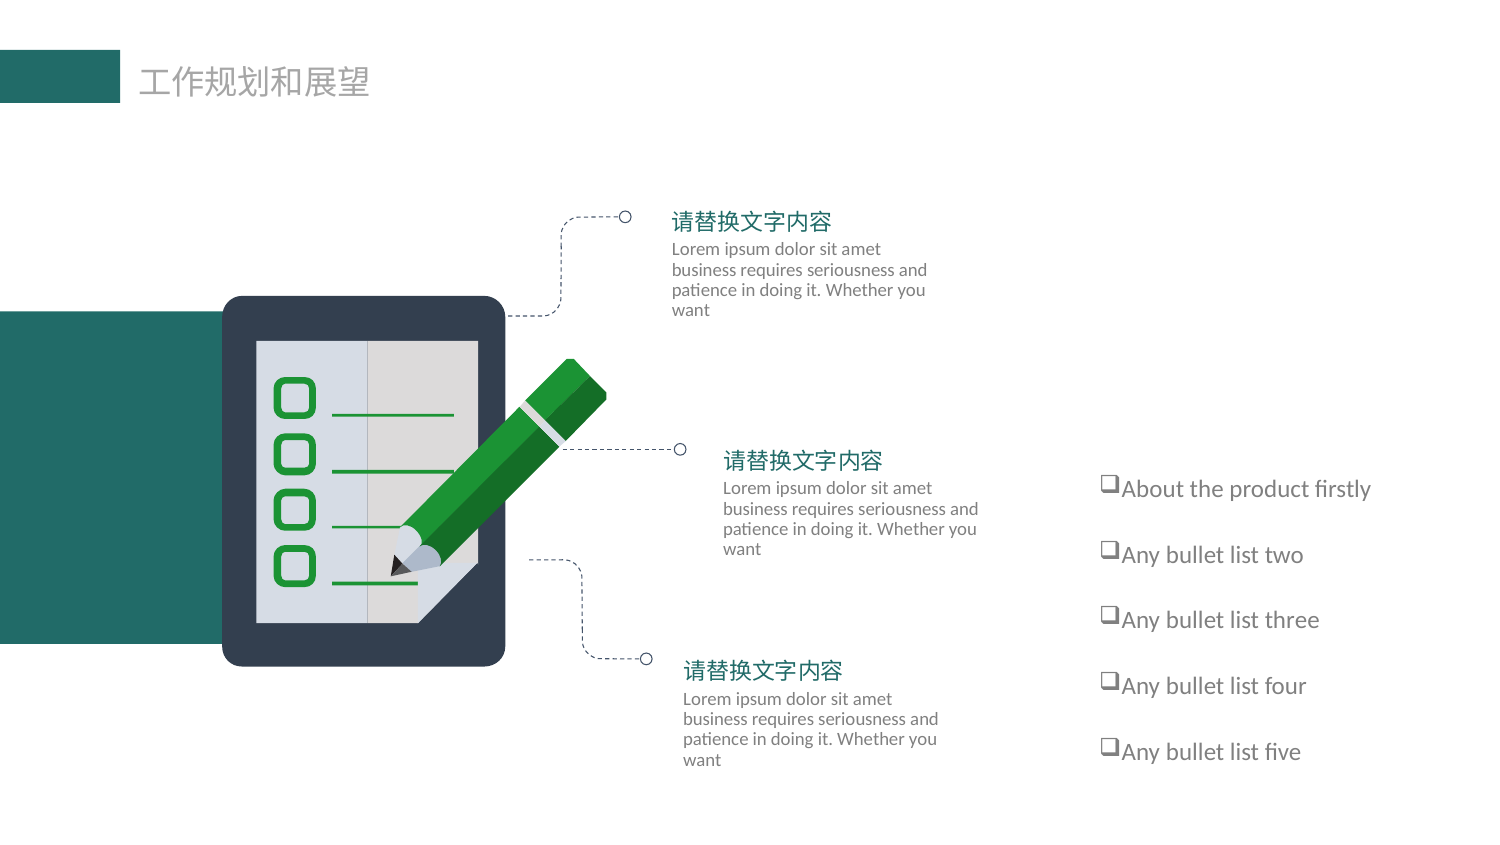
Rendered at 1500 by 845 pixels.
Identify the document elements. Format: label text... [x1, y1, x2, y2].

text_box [508, 210, 631, 317]
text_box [529, 559, 653, 665]
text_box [657, 194, 945, 317]
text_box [562, 443, 687, 456]
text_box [222, 295, 607, 667]
text_box About the product firstly Any bullet list two Any bullet list three Any bullet list four Any bullet list five [1087, 452, 1441, 769]
text_box [0, 310, 222, 645]
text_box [708, 433, 996, 556]
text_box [668, 643, 956, 766]
